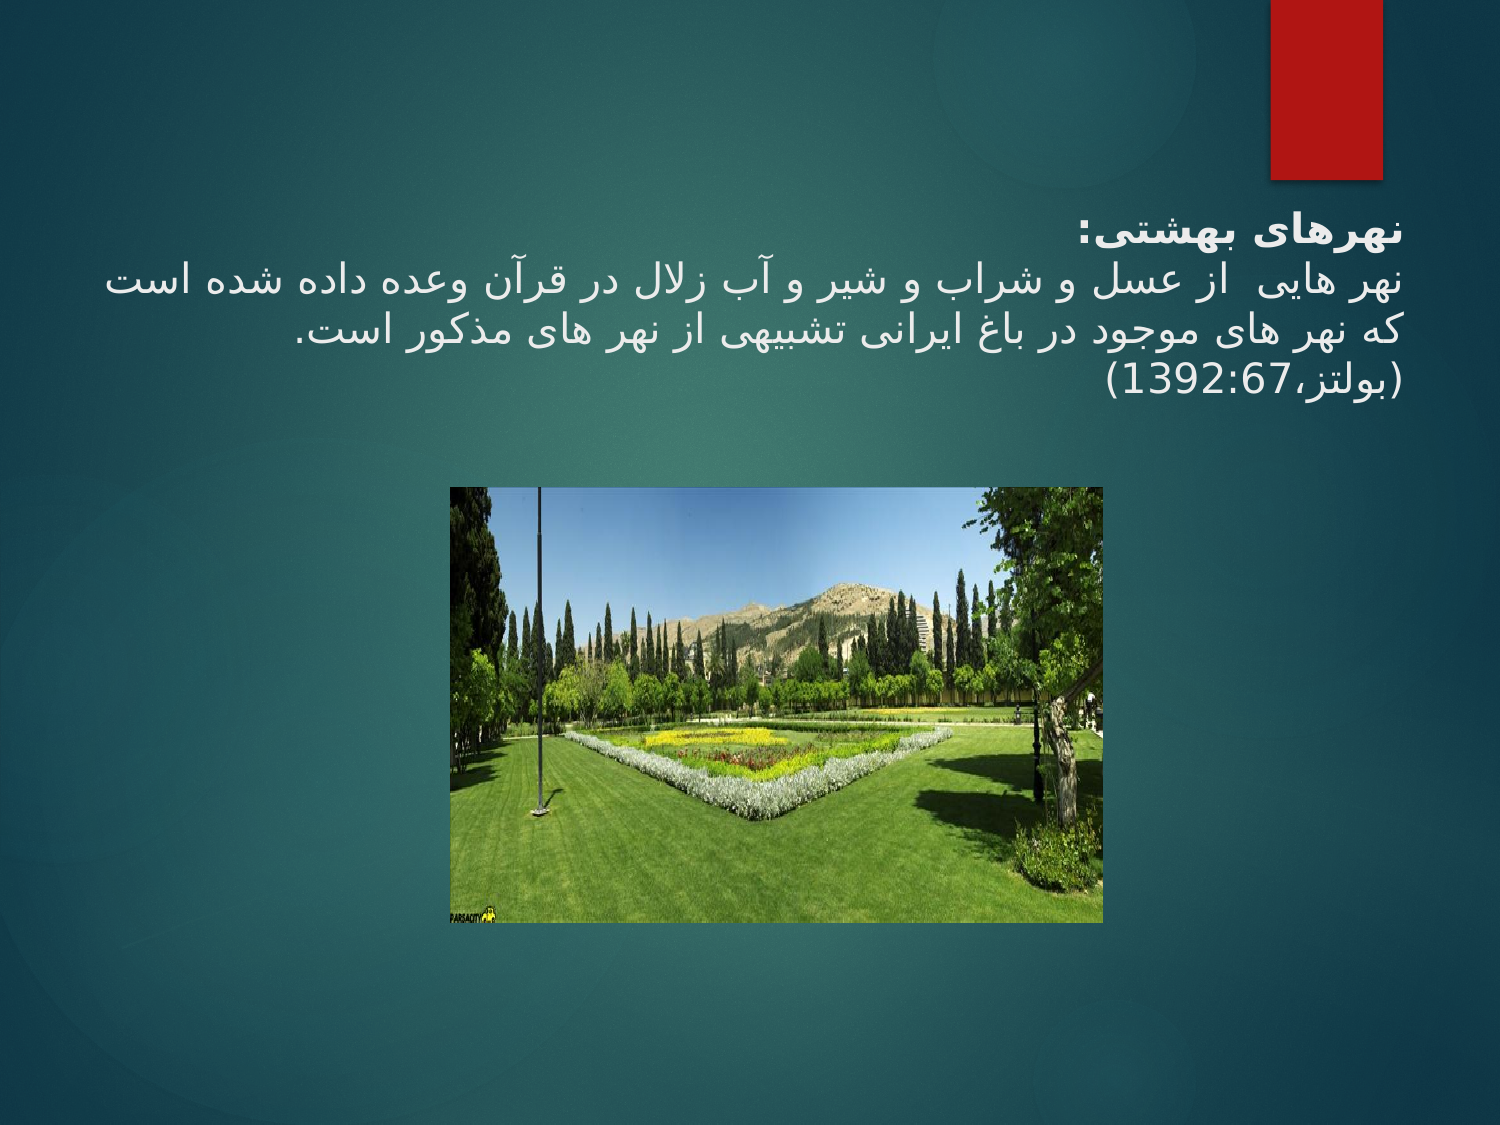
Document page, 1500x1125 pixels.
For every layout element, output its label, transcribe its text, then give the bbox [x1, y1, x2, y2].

picture [449, 487, 1103, 923]
title نهرهای بهشتی: نهر هایی از عسل و شراب و شیر و آب زلال در قرآن وعده داده شده است که نهر های موجود در باغ ایرانی تشبیهی از نهر های مذکور است. (بولتز،1392:67) [69, 194, 1420, 383]
